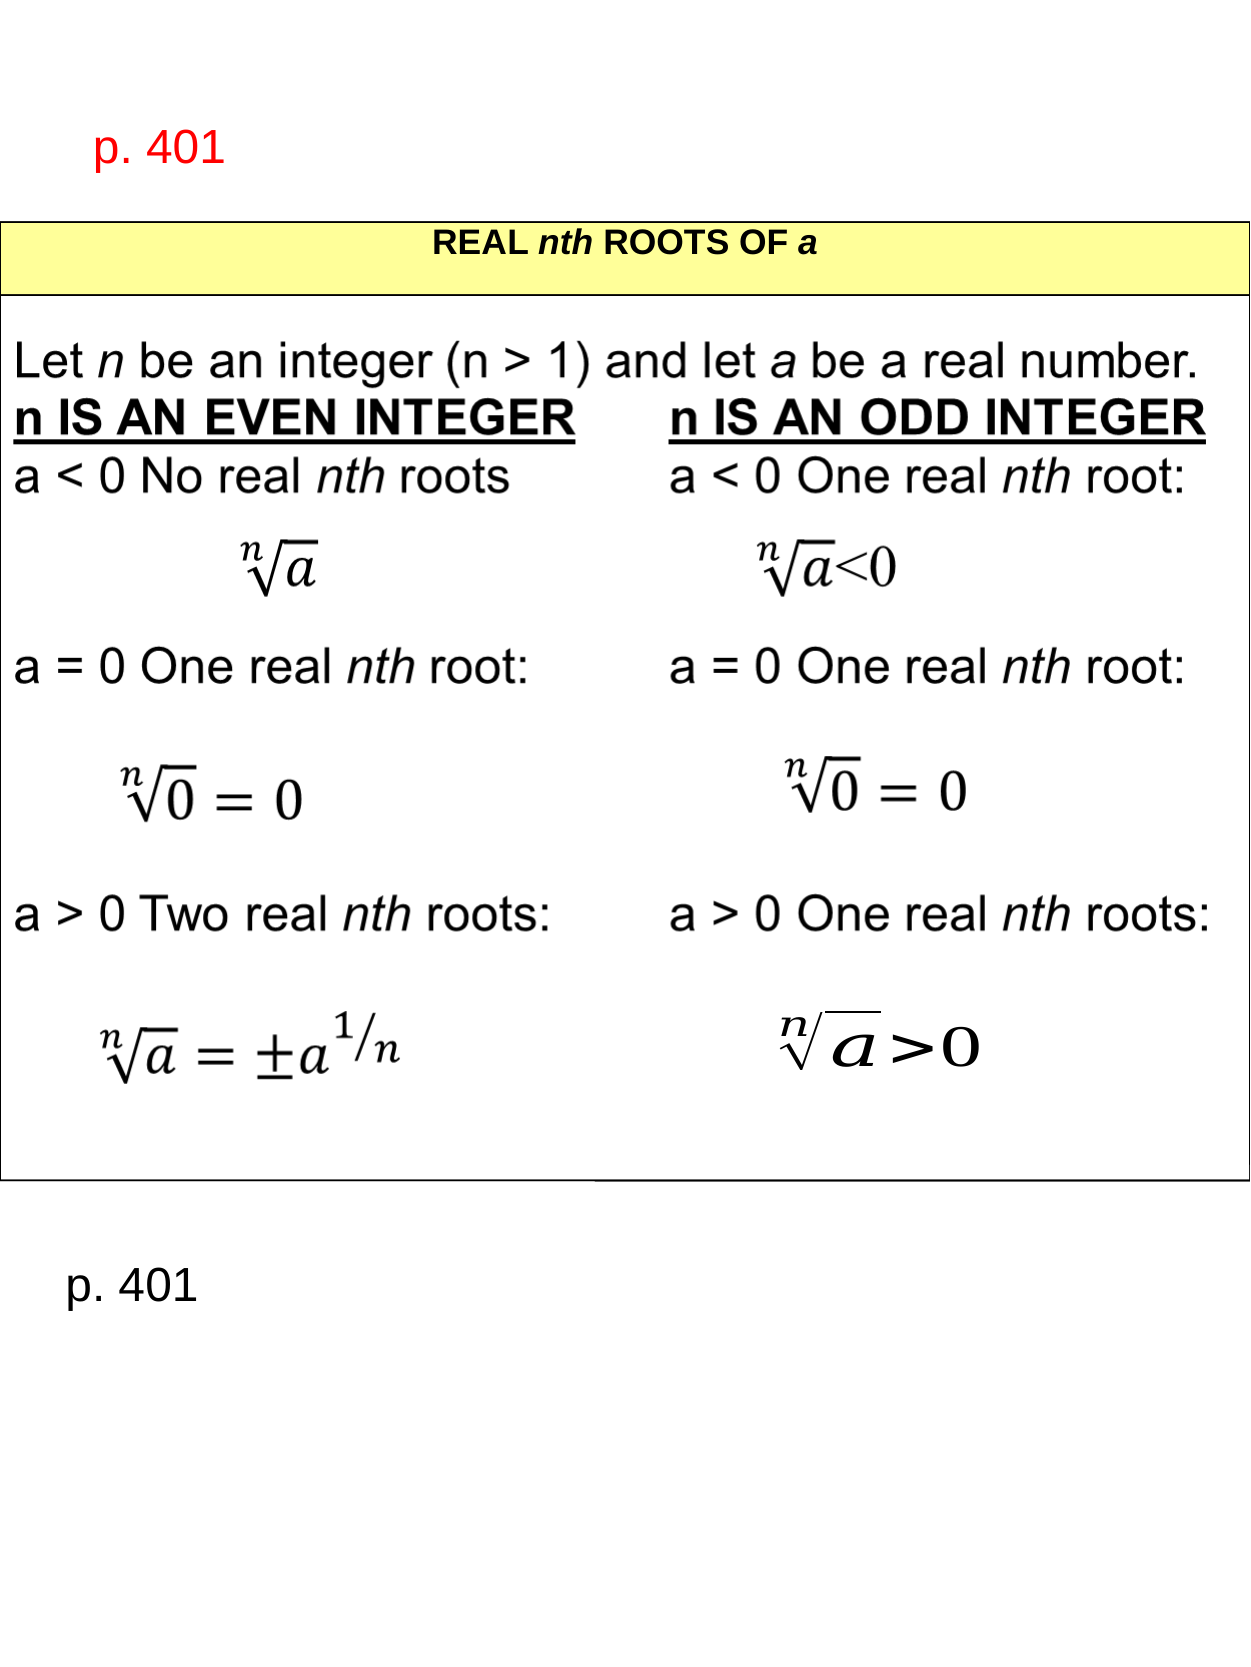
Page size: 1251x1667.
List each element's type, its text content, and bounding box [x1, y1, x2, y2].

text_box p. 401 [65, 1258, 262, 1313]
text_box p. 401 [92, 119, 290, 175]
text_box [0, 221, 1250, 1181]
